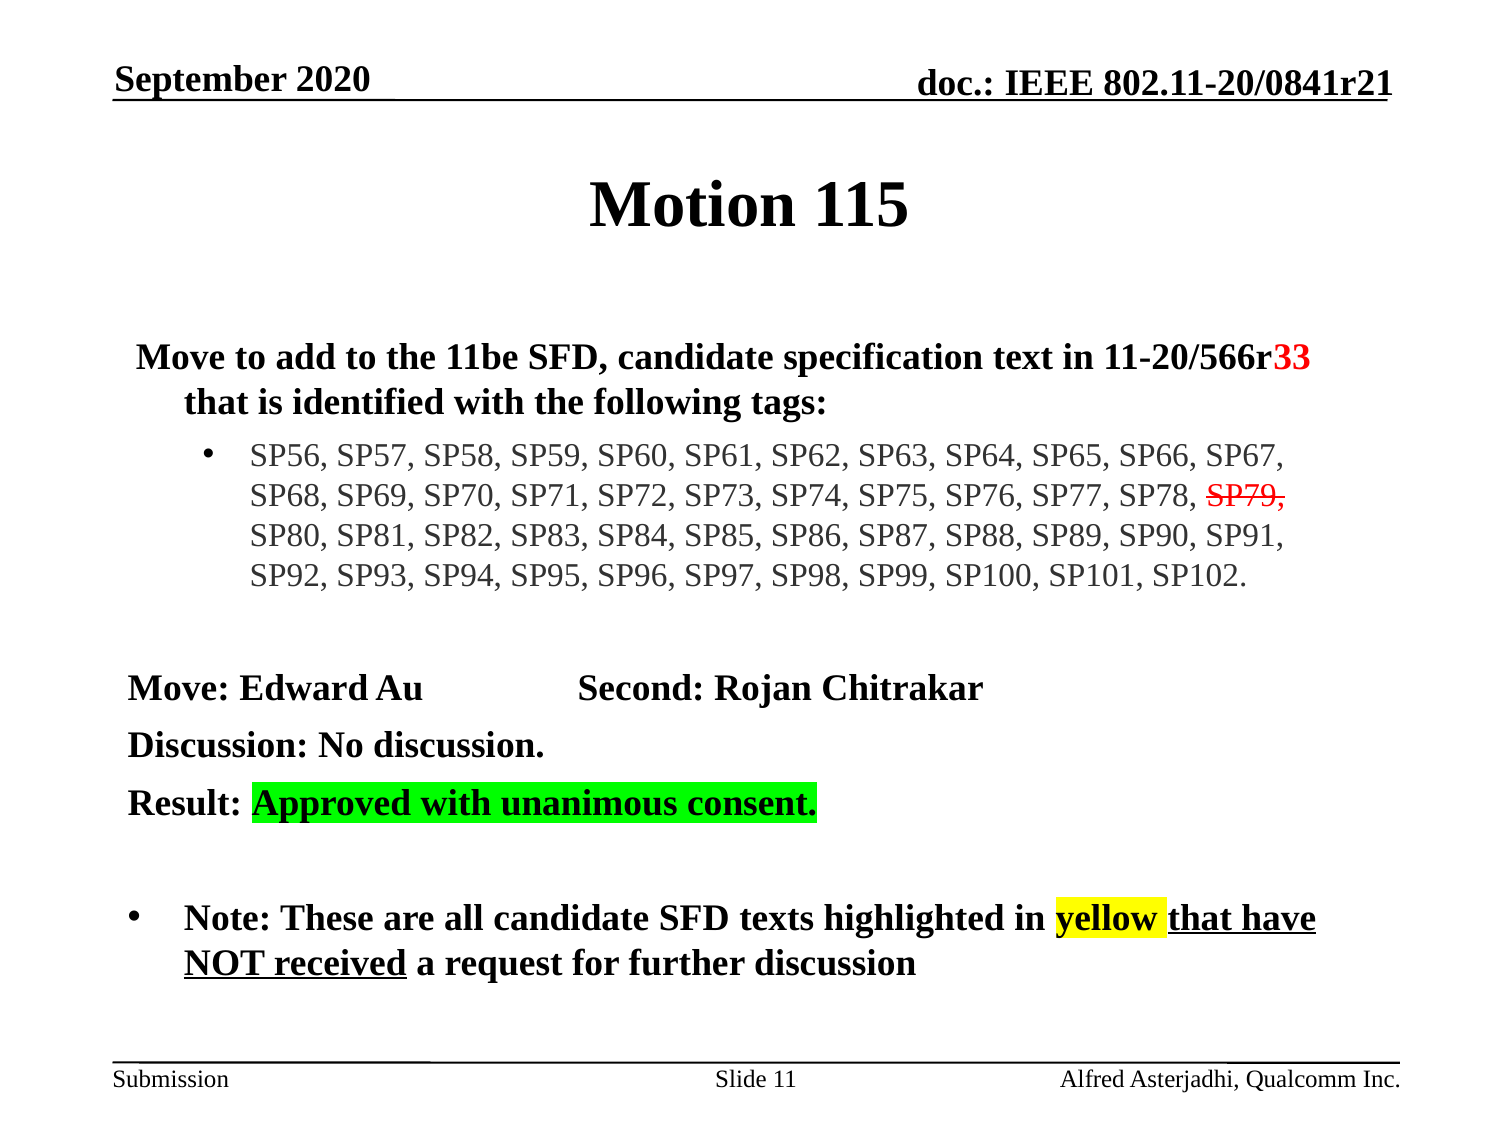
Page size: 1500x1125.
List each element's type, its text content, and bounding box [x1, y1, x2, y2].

list Move to add to the 11be SFD, candidate specification text in 11-20/566r33 that is identified with the following tags: SP56, SP57, SP58, SP59, SP60, SP61, SP62, SP63, SP64, SP65, SP66, SP67, SP68, SP69, SP70, SP71, SP72, SP73, SP74, SP75, SP76, SP77, SP78, SP79, SP80, SP81, SP82, SP83, SP84, SP85, SP86, SP87, SP88, SP89, SP90, SP91, SP92, SP93, SP94, SP95, SP96, SP97, SP98, SP99, SP100, SP101, SP102. Move: Edward Au Second: Rojan Chitrakar Discussion: No discussion. Result: Approved with unanimous consent. Note: These are all candidate SFD texts highlighted in yellow that have NOT received a request for further discussion [112, 324, 1388, 1000]
slide_number Slide 11 [712, 1061, 800, 1123]
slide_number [114, 54, 423, 100]
title Motion 115 [112, 112, 1388, 288]
footer Alfred Asterjadhi, Qualcomm Inc. [878, 1061, 1402, 1093]
